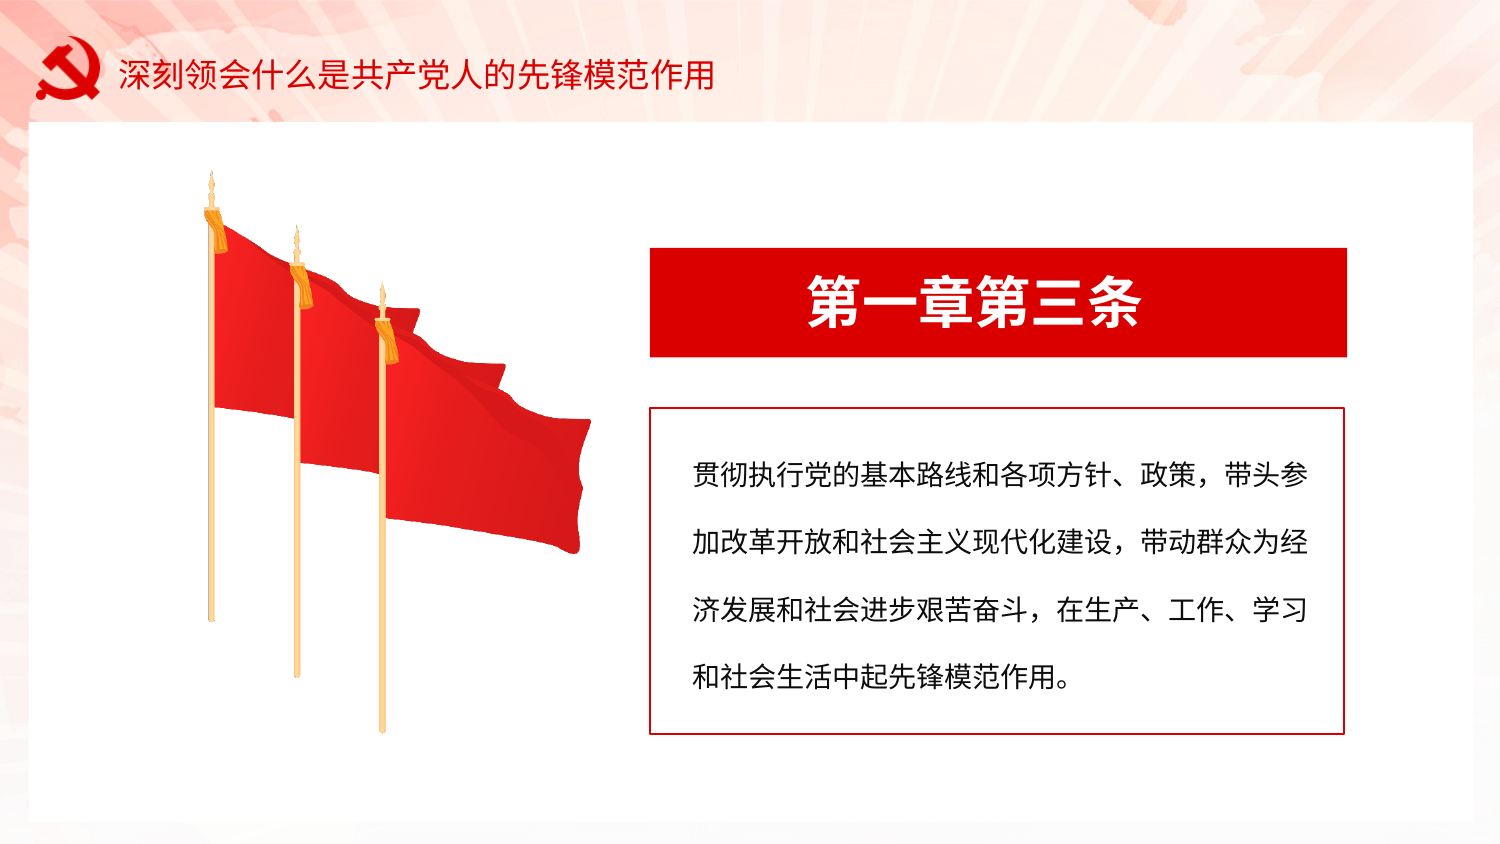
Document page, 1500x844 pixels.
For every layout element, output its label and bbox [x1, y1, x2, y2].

picture [0, 0, 1500, 844]
text_box [715, 247, 1348, 358]
text_box [715, 407, 1344, 735]
